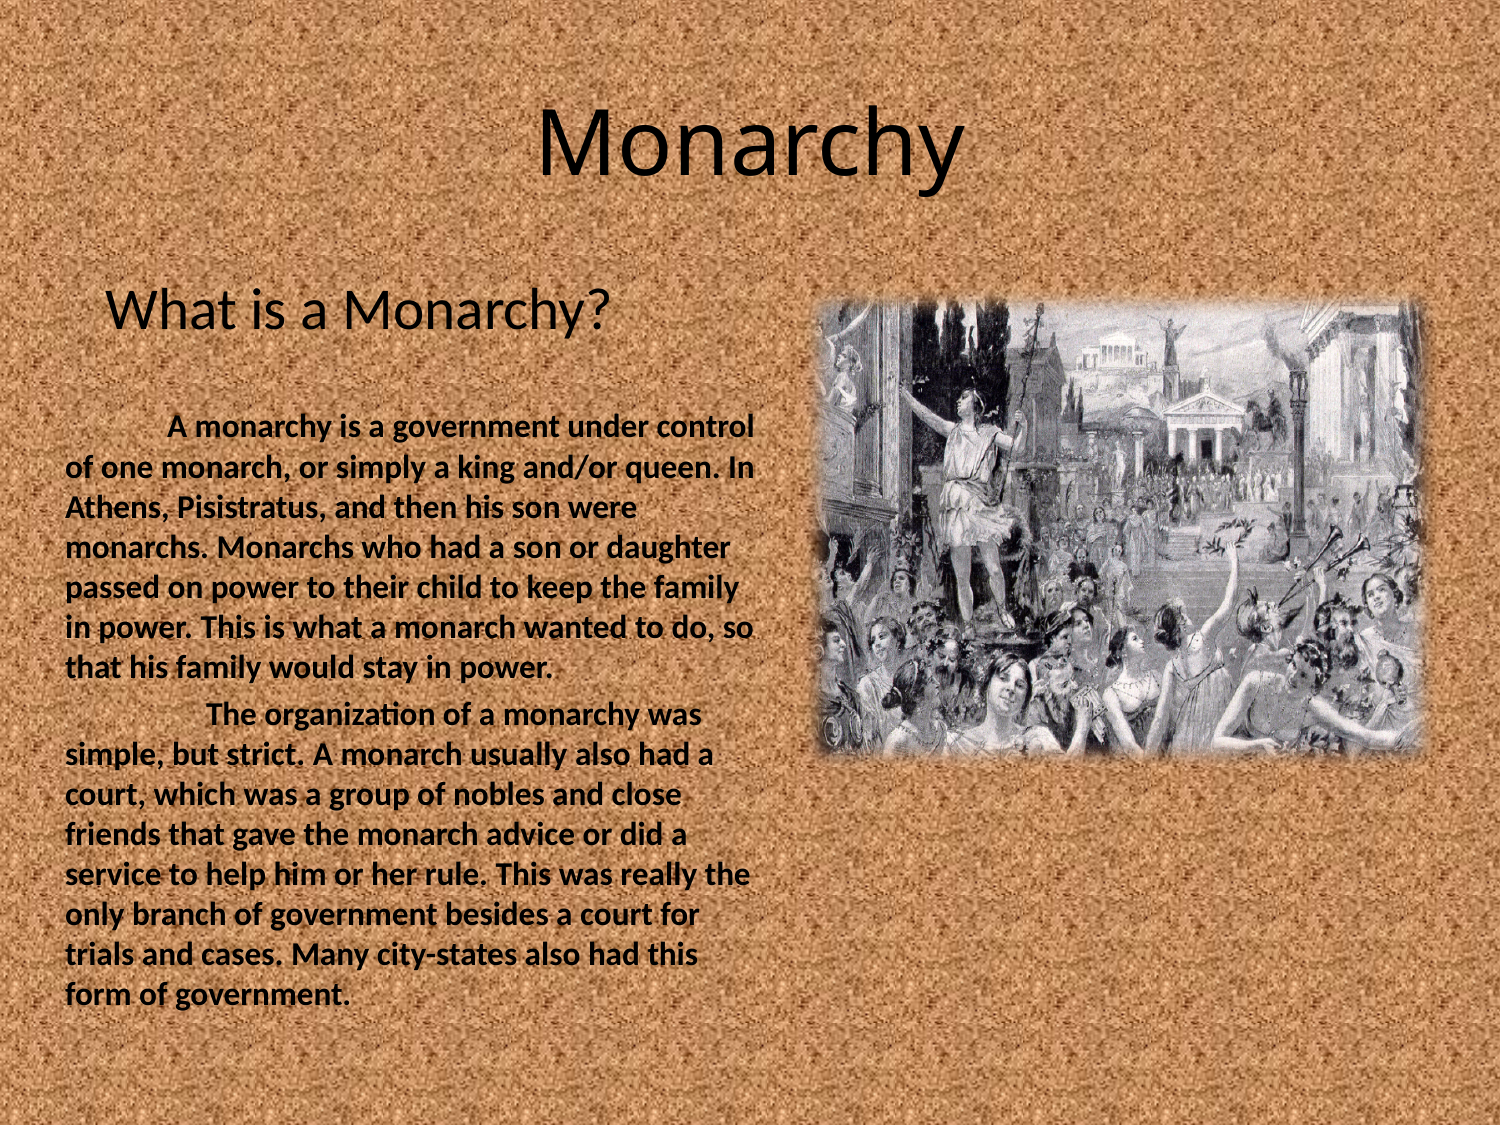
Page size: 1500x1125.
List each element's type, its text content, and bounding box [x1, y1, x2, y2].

title Monarchy [75, 45, 1425, 233]
list What is a Monarchy? A monarchy is a government under control of one monarch, or simply a king and/or queen. In Athens, Pisistratus, and then his son were monarchs. Monarchs who had a son or daughter passed on power to their child to keep the family in power. This is what a monarch wanted to do, so that his family would stay in power. The organization of a monarchy was simple, but strict. A monarch usually also had a court, which was a group of nobles and close friends that gave the monarch advice or did a service to help him or her rule. This was really the only branch of government besides a court for trials and cases. Many city-states also had this form of government. [50, 262, 775, 1063]
picture [0, 0, 1500, 1125]
